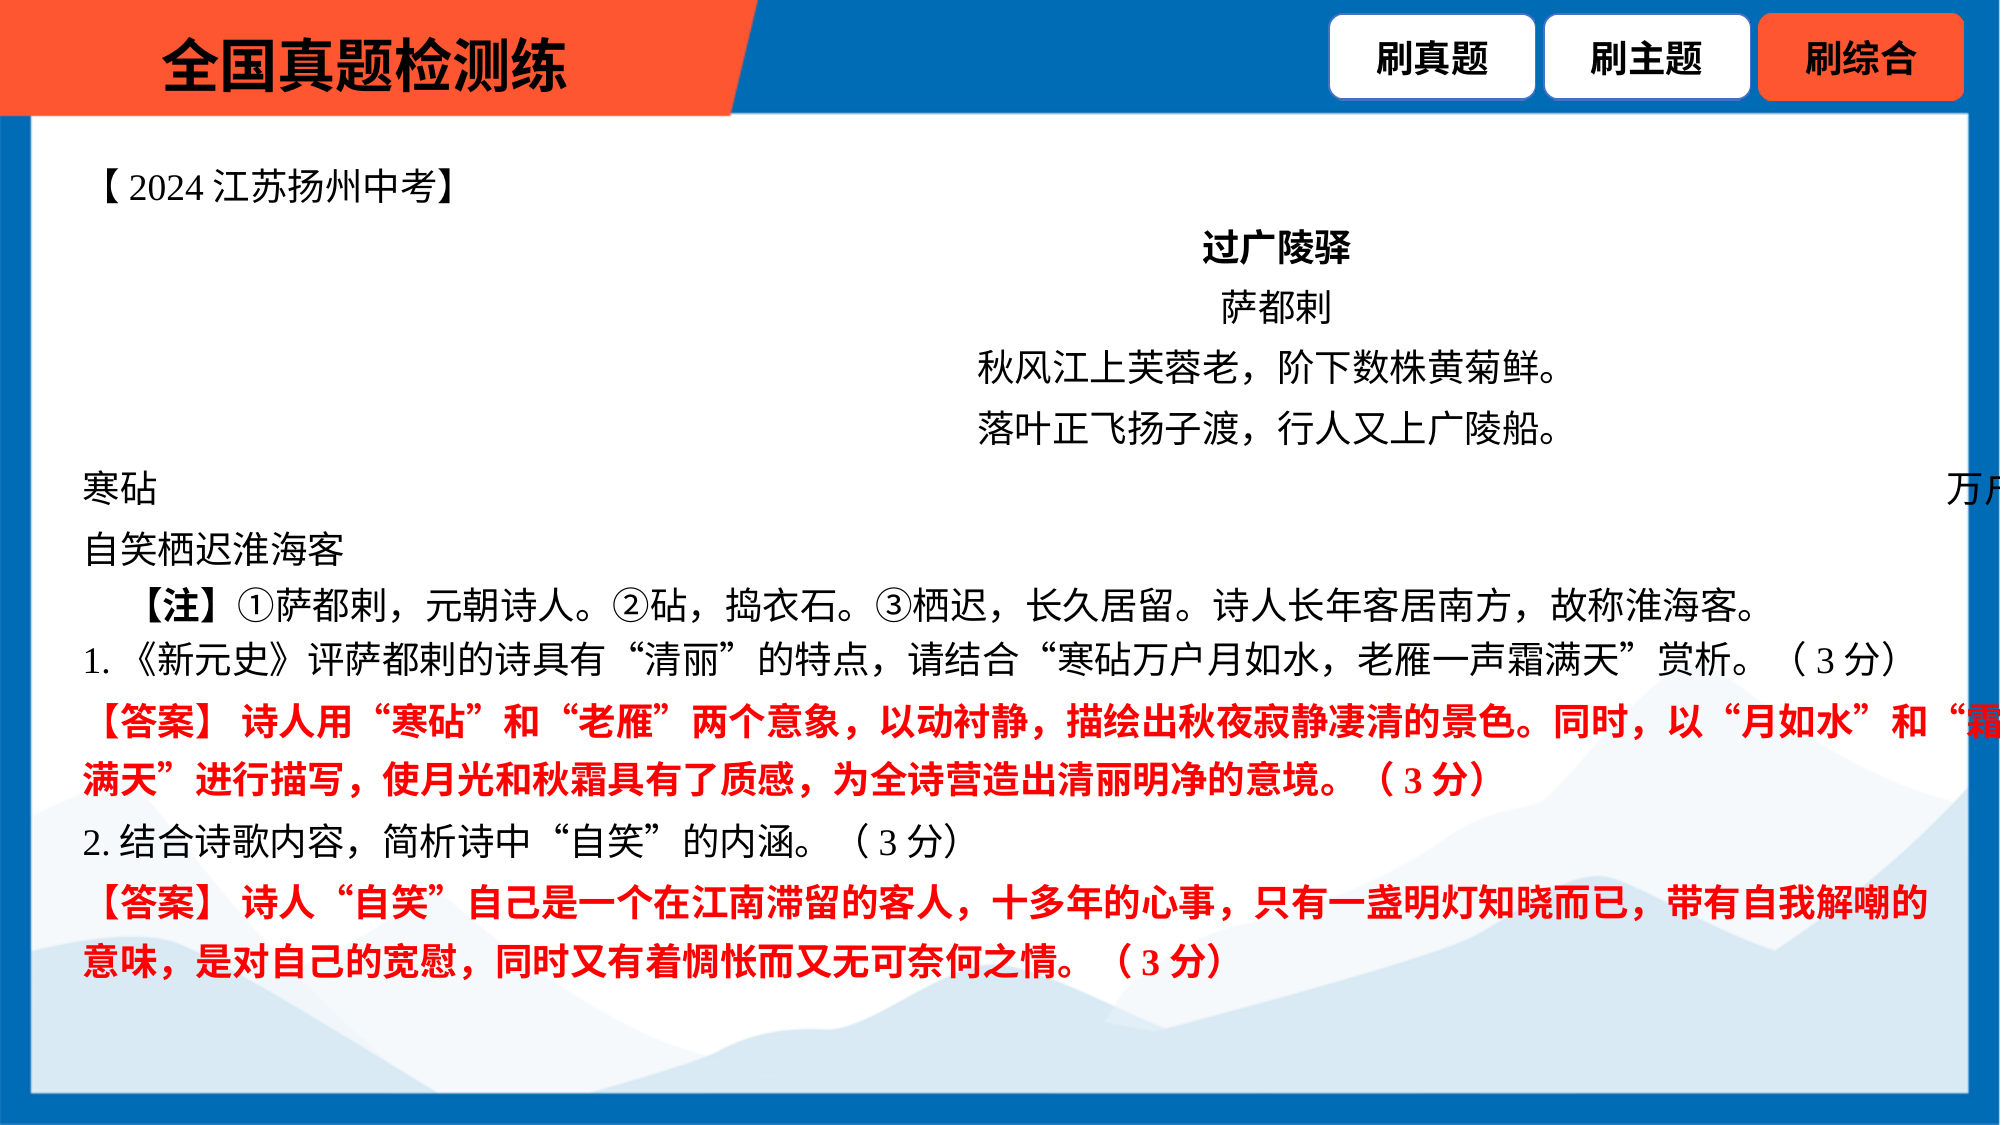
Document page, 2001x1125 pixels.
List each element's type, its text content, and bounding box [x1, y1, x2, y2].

text_box 2.结合诗歌内容，简析诗中“自笑”的内涵。（3分） [82, 804, 1917, 858]
text_box 【答案】 诗人用“寒砧”和“老雁”两个意象，以动衬静，描绘出秋夜寂静凄清的景色。同时，以“月如水”和“霜 满天”进行描写，使月光和秋霜具有了质感，为全诗营造出清丽明净的意境。（3分） [82, 682, 1917, 797]
picture [0, 0, 2000, 1125]
text_box 【答案】 诗人“自笑”自己是一个在江南滞留的客人，十多年的心事，只有一盏明灯知晓而已，带有自我解嘲的 意味，是对自己的宽慰，同时又有着惆怅而又无可奈何之情。（3分） [82, 863, 1917, 978]
picture [1993, 479, 2000, 486]
text_box 1.《新元史》评萨都剌的诗具有“清丽”的特点，请结合“寒砧万户月如水，老雁一声霜满天”赏析。（3分） [82, 622, 1917, 676]
